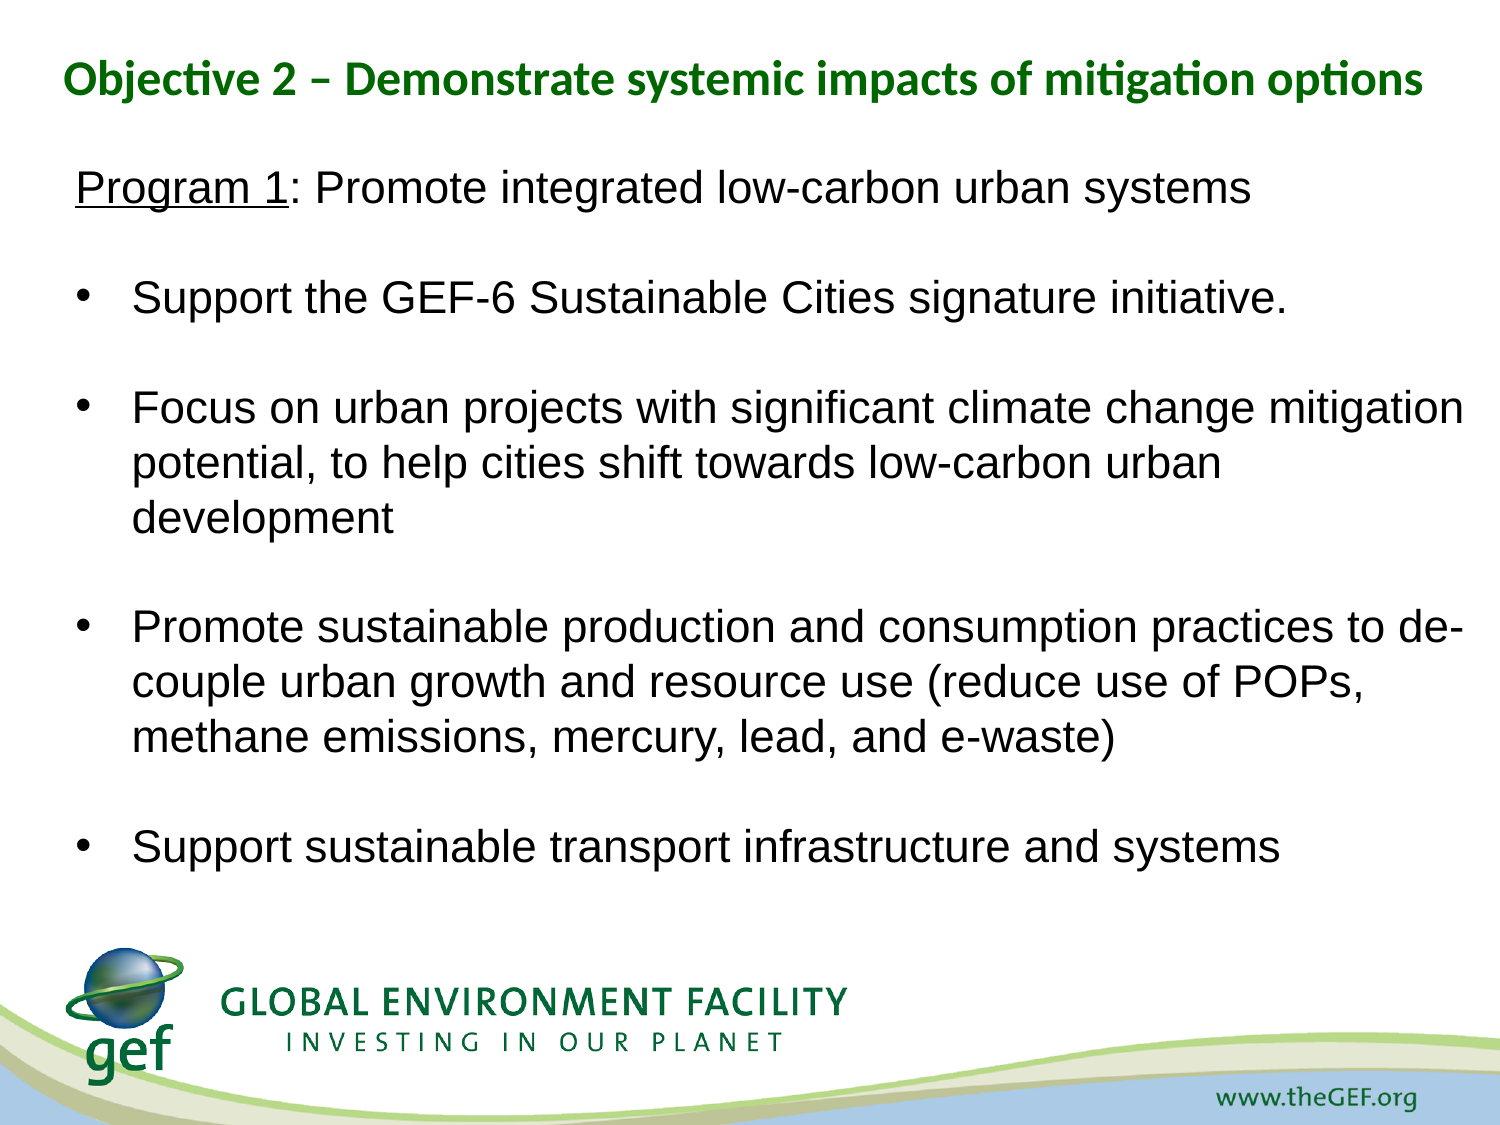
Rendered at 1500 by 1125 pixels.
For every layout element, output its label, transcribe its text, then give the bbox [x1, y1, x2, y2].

title Objective 2 – Demonstrate systemic impacts of mitigation options [12, 0, 1476, 151]
picture [0, 920, 1500, 1125]
text_box Program 1: Promote integrated low-carbon urban systems Support the GEF-6 Sustainable Cities signature initiative. Focus on urban projects with significant climate change mitigation potential, to help cities shift towards low-carbon urban development Promote sustainable production and consumption practices to de-couple urban growth and resource use (reduce use of POPs, methane emissions, mercury, lead, and e-waste) Support sustainable transport infrastructure and systems [60, 149, 1499, 1105]
